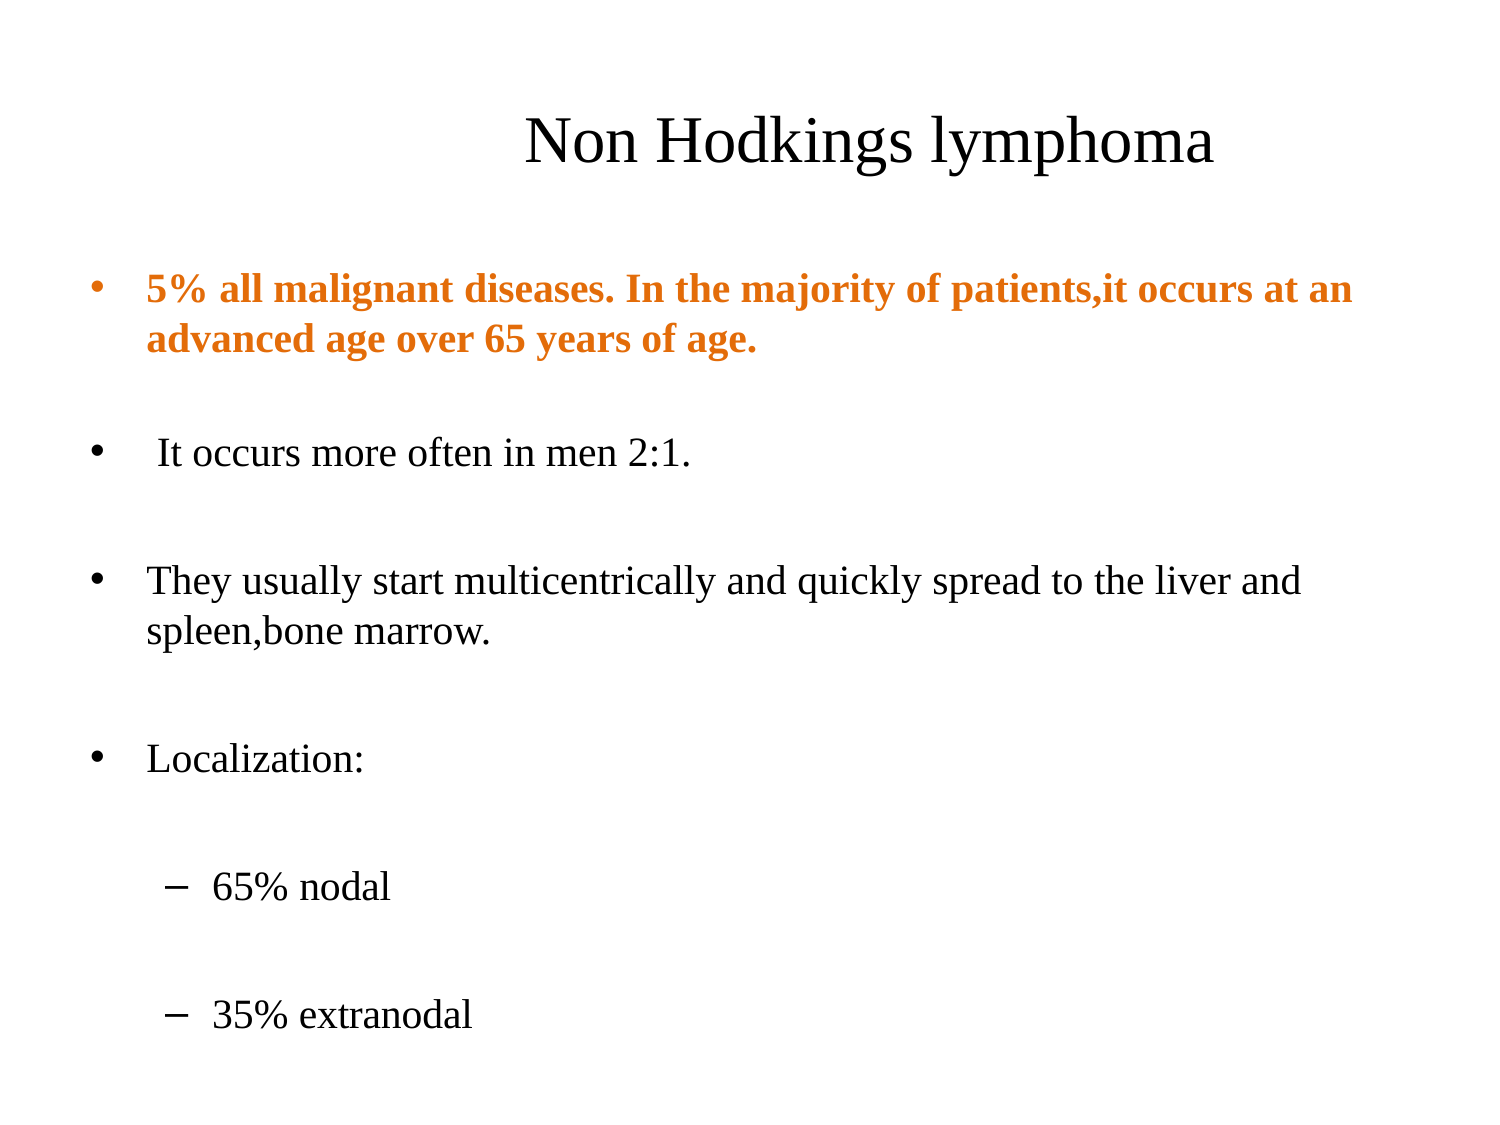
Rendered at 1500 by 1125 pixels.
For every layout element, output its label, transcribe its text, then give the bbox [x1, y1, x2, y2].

title Non Hodkings lymphoma [75, 0, 1425, 230]
text_box 5% all malignant diseases. In the majority of patients,it occurs at an advanced age over 65 years of age. It occurs more often in men 2:1. They usually start multicentrically and quickly spread to the liver and spleen,bone marrow. Localization: 65% nodal 35% еxtranodal [87, 260, 1447, 1038]
